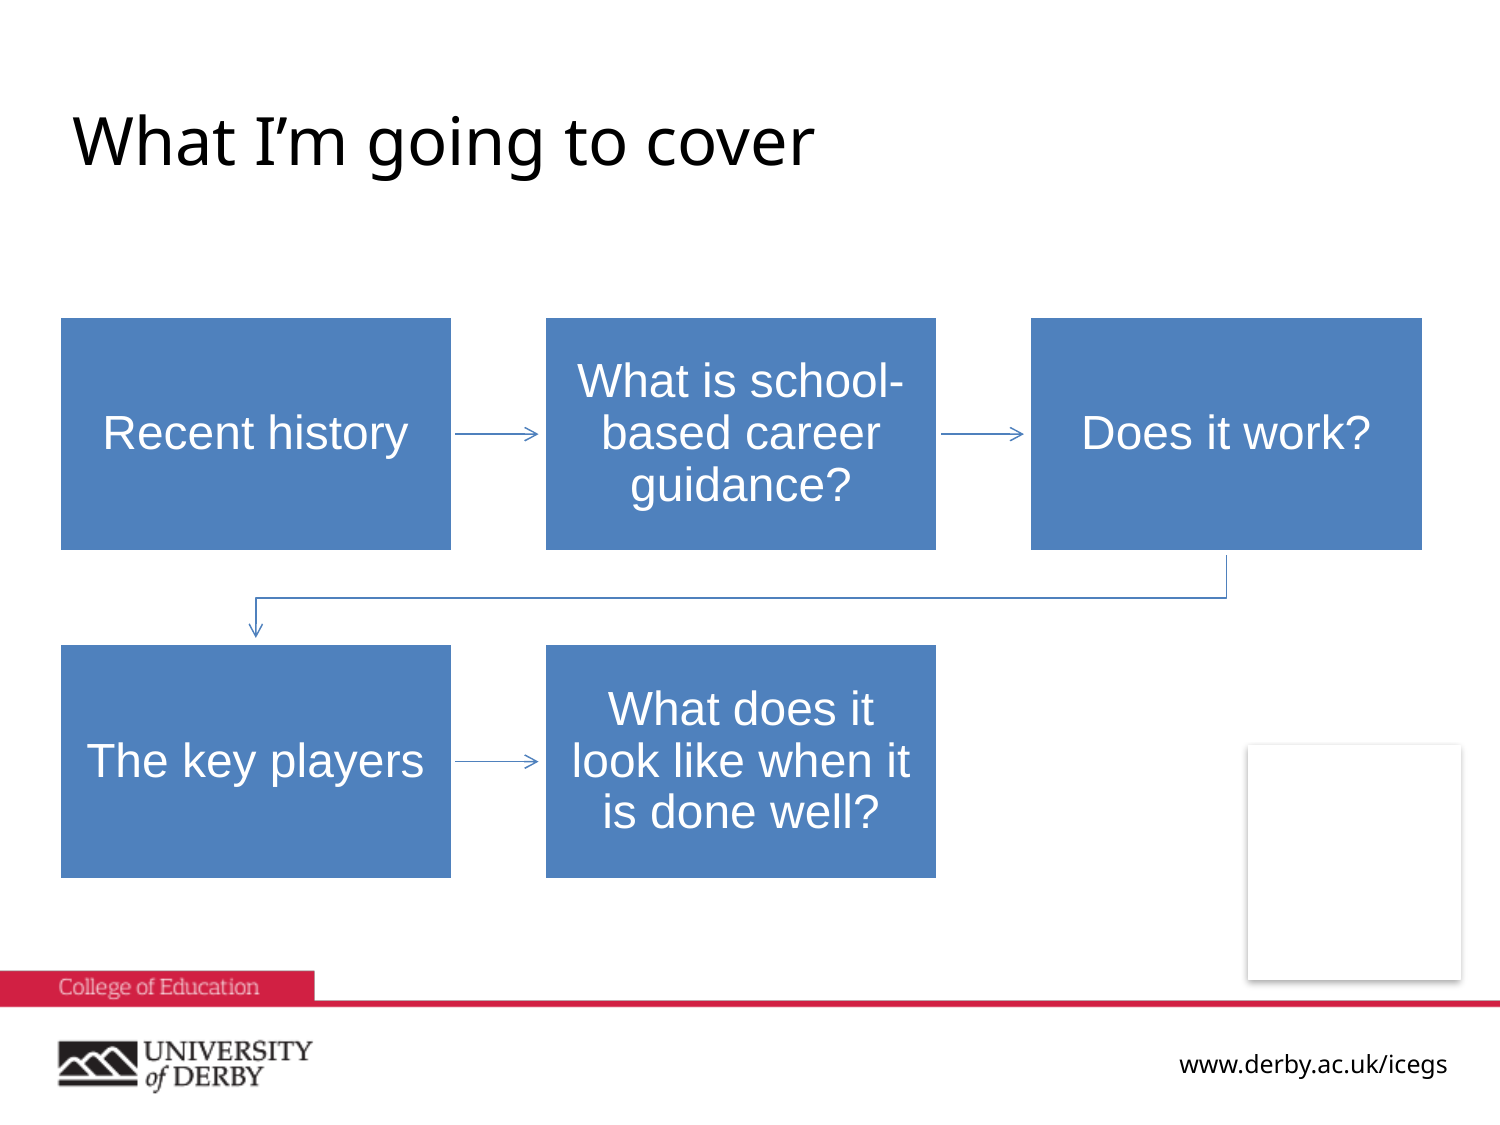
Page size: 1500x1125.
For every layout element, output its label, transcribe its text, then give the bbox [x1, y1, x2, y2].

title What I’m going to cover [57, 45, 1425, 233]
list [57, 262, 1426, 934]
